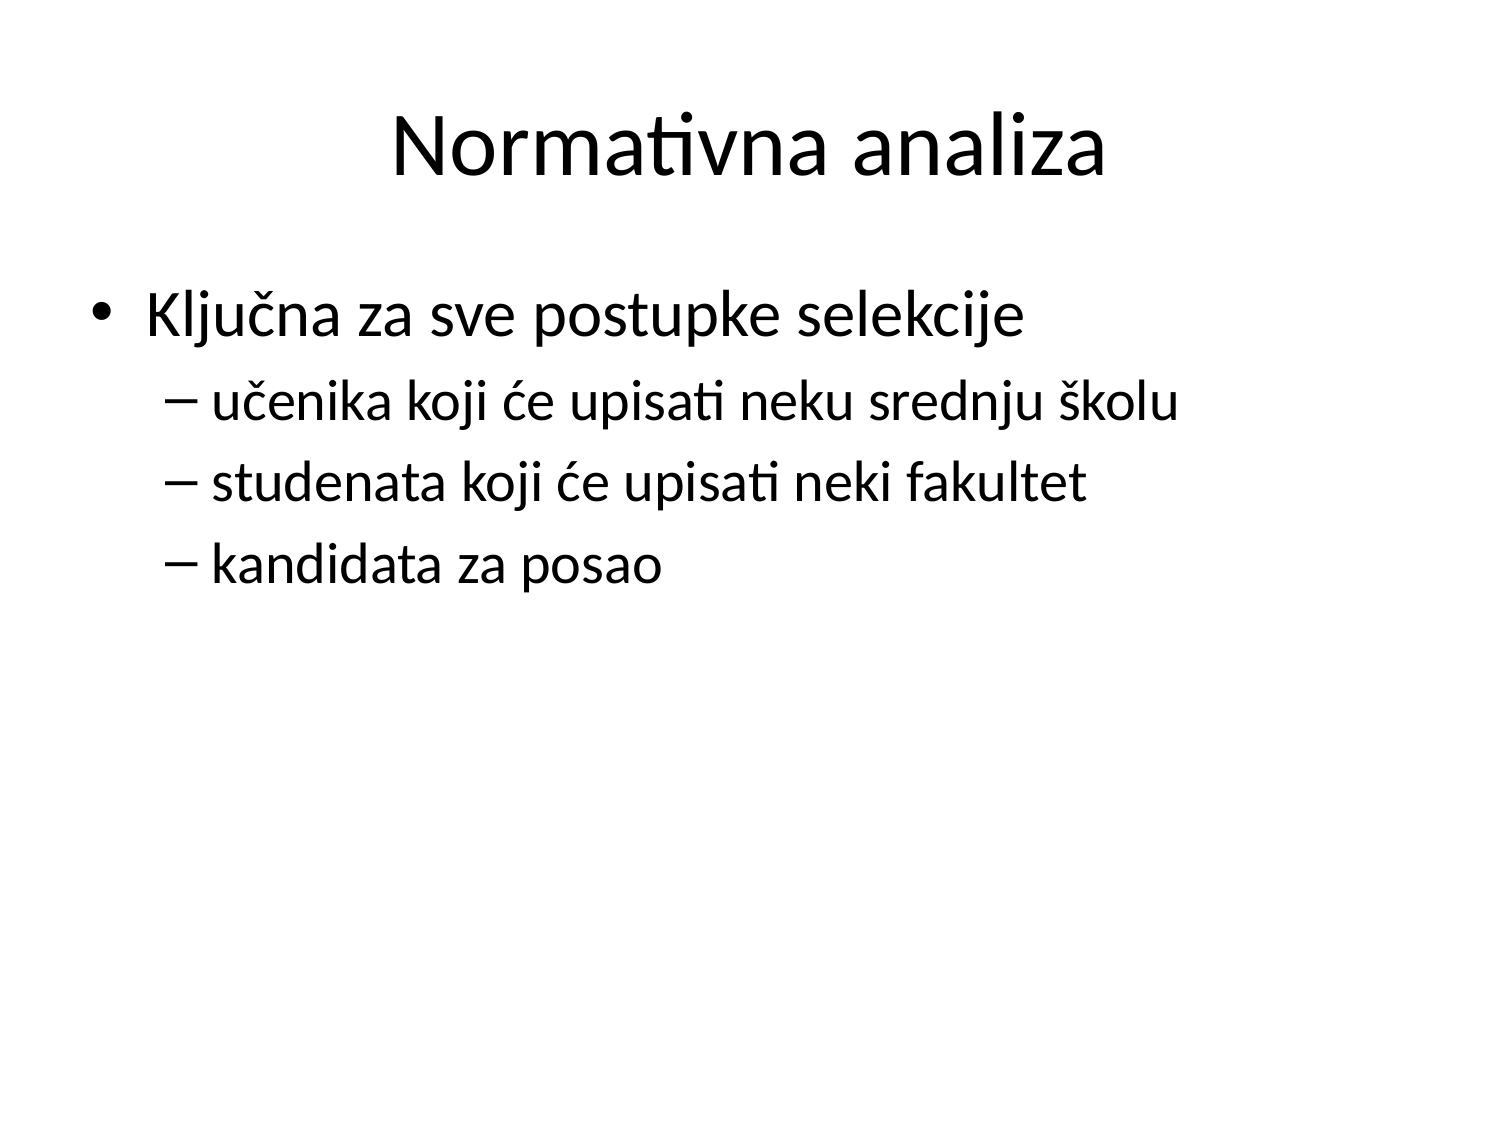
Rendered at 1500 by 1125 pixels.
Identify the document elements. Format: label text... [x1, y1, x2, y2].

list Ključna za sve postupke selekcije učenika koji će upisati neku srednju školu studenata koji će upisati neki fakultet kandidata za posao [75, 262, 1425, 1005]
title Normativna analiza [75, 45, 1425, 233]
